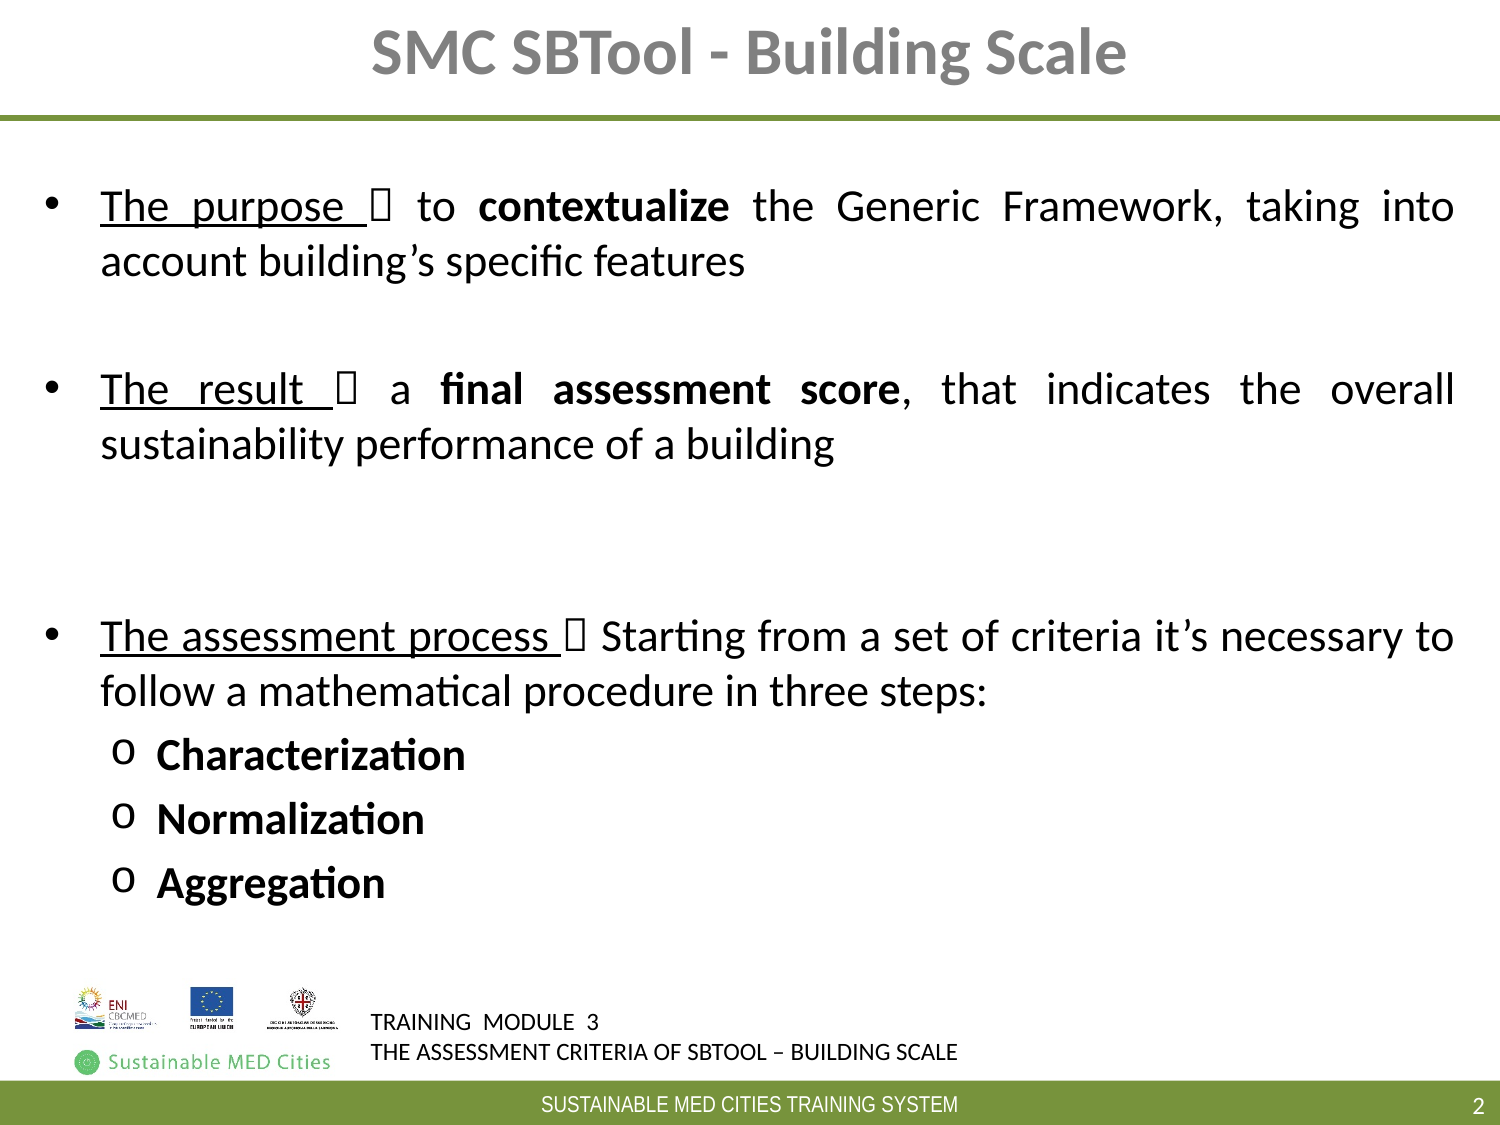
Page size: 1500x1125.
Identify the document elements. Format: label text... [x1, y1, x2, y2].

picture [62, 978, 356, 1080]
slide_number 2 [1399, 1074, 1500, 1125]
text_box The purpose  to contextualize the Generic Framework, taking into account building’s specific features The result  a final assessment score, that indicates the overall sustainability performance of a building The assessment process  Starting from a set of criteria it’s necessary to follow a mathematical procedure in three steps: Characterization Normalization Aggregation [29, 168, 1471, 934]
title SMC SBTool - Building Scale [0, 0, 1500, 121]
